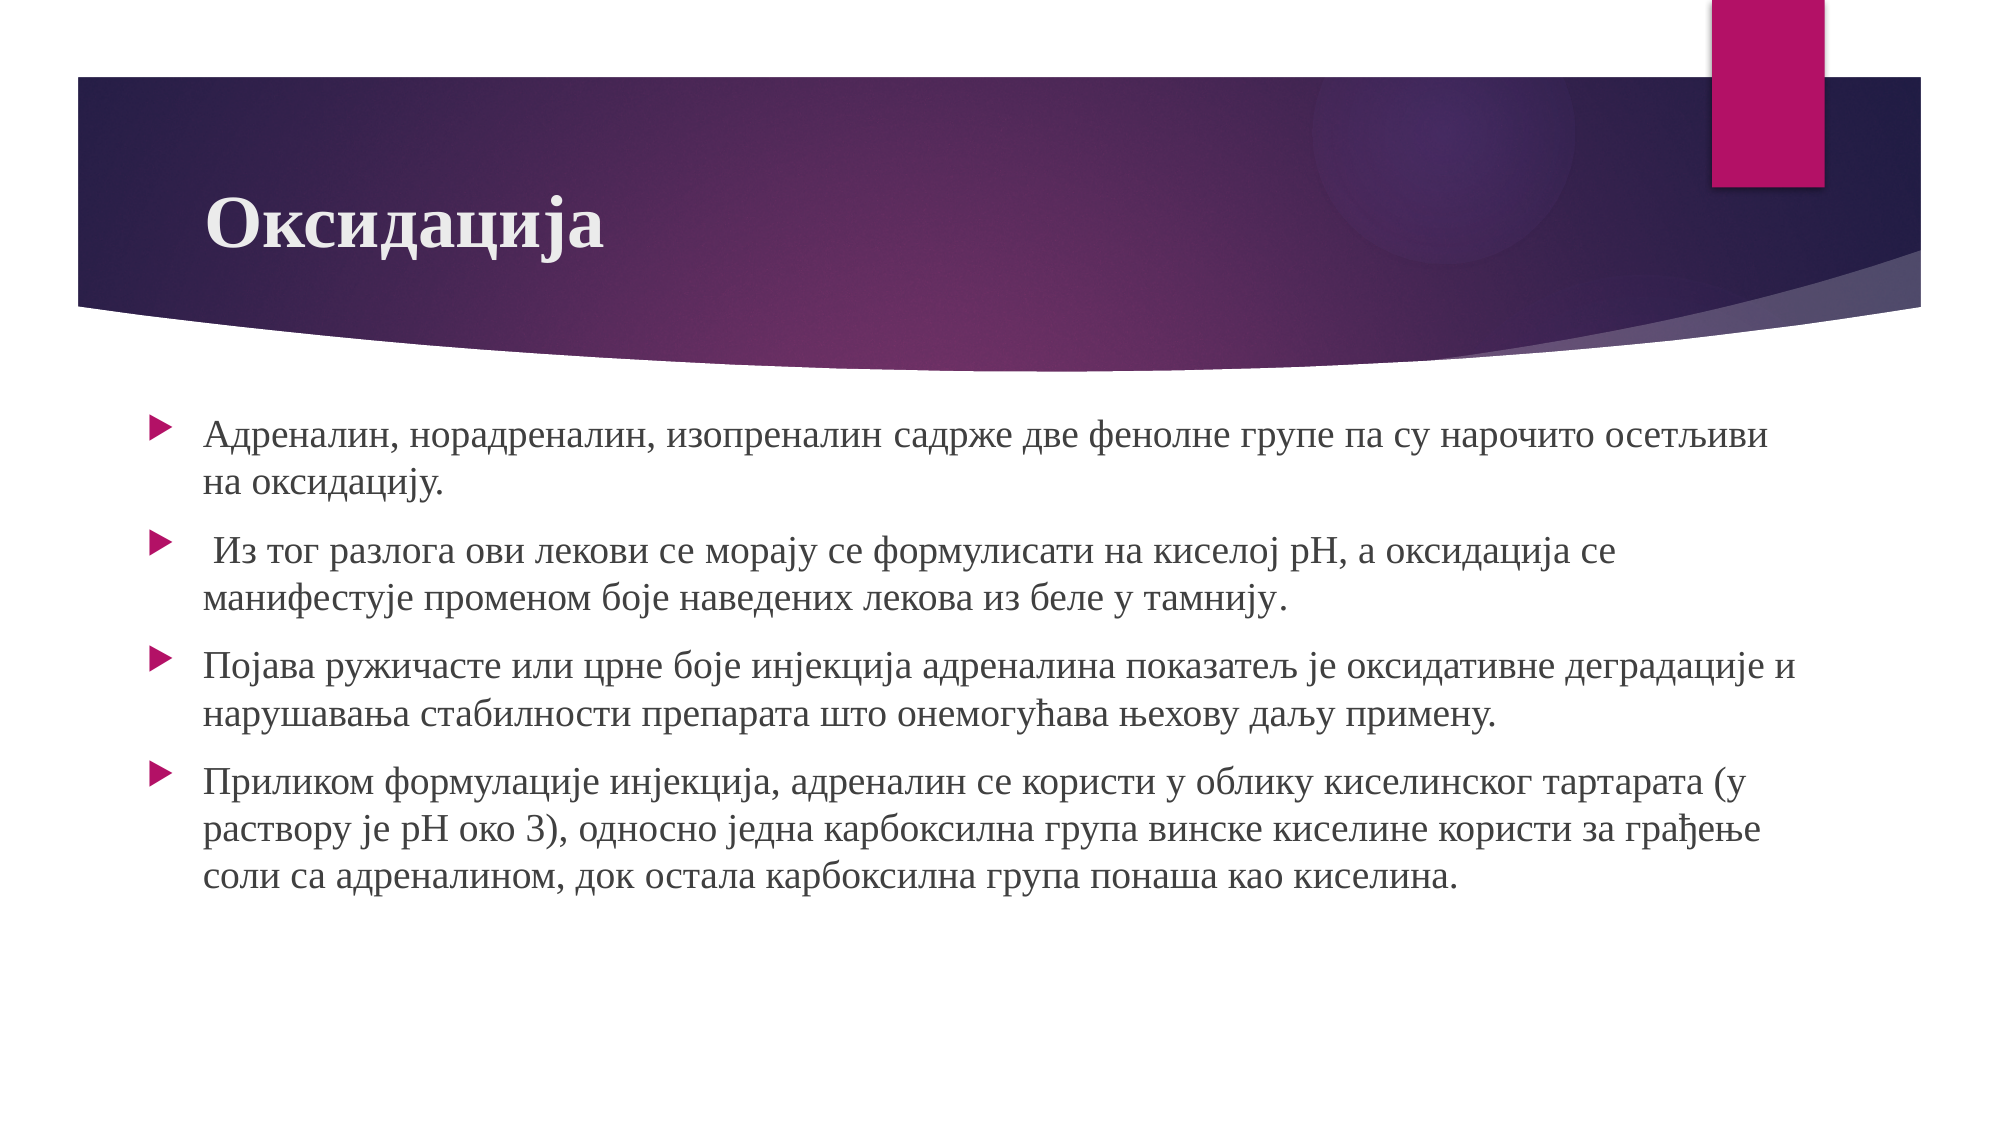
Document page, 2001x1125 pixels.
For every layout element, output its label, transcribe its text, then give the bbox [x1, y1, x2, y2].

list Адреналин, норадреналин, изопреналин садрже две фенолне групе па су нарочито осетљиви на оксидацију. Из тог разлога ови лекови се морају се формулисати на киселој pH, а оксидација се манифестује променом боје наведених лекова из беле у тамнију. Појава ружичасте или црне боје инјекција адреналина показатељ је оксидативне деградације и нарушавања стабилности препарата што онемогућава њехову даљу примену. Приликом формулације инјекција, адреналин се користи у облику киселинског тартарата (у раствору је pH око 3), односно једна карбоксилна група винске киселине користи за грађење соли са адреналином, док остала карбоксилна група понаша као киселина. [131, 400, 1832, 1097]
title Оксидација [189, 159, 1627, 276]
